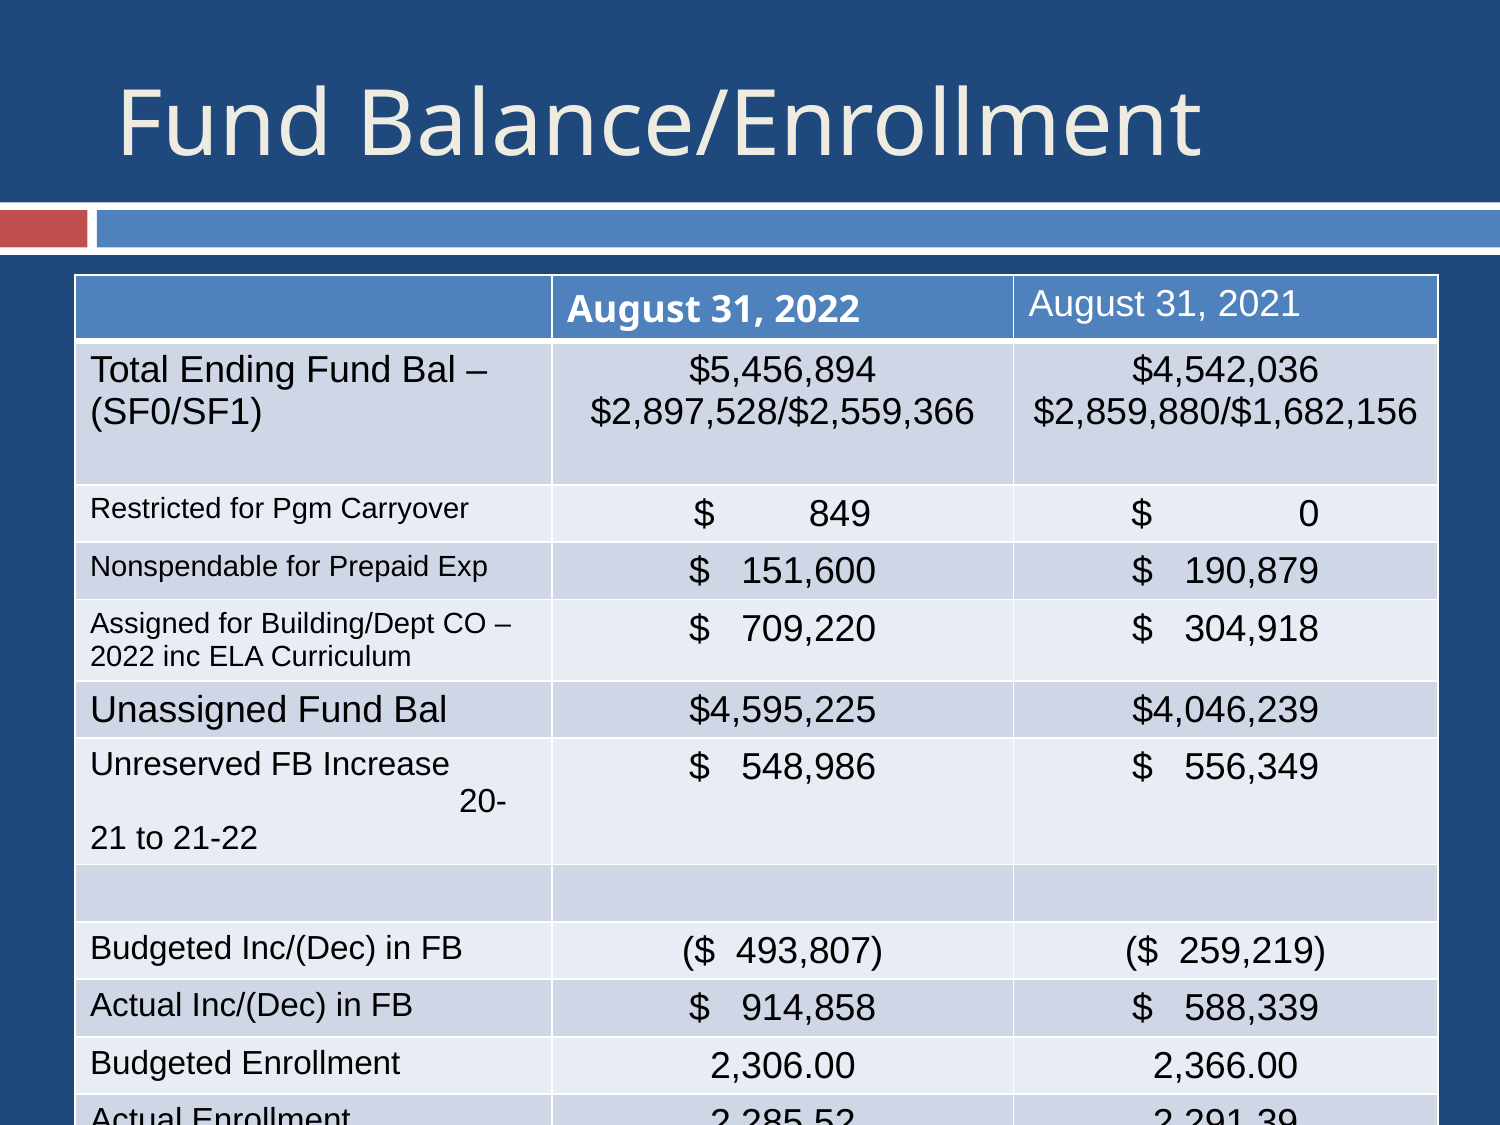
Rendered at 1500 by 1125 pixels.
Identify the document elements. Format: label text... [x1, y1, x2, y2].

table_cell 2,306.00 [553, 1038, 1013, 1093]
table_cell $4,542,036 $2,859,880/$1,682,156 [1014, 344, 1437, 484]
table_cell Actual Inc/(Dec) in FB [76, 980, 551, 1036]
table_cell [76, 865, 551, 921]
table_cell 2,285.52 [553, 1095, 1013, 1125]
table_cell Budgeted Inc/(Dec) in FB [76, 923, 551, 978]
table_cell $ 849 [553, 486, 1013, 541]
table_cell Total Ending Fund Bal – (SF0/SF1) [76, 344, 551, 484]
table_cell Assigned for Building/Dept CO – 2022 inc ELA Curriculum [76, 600, 551, 680]
table_cell $ 0 [1014, 486, 1437, 541]
table_cell [553, 865, 1013, 921]
table_cell $ 304,918 [1014, 600, 1437, 680]
table_cell ($ 259,219) [1014, 923, 1437, 978]
table_cell $ 548,986 [553, 739, 1013, 864]
table_cell ($ 493,807) [553, 923, 1013, 978]
title Fund Balance/Enrollment [100, 37, 1438, 200]
table_cell $4,046,239 [1014, 682, 1437, 737]
table_header August 31, 2022 [553, 276, 1013, 338]
table_cell $ 151,600 [553, 543, 1013, 599]
table_cell 2,366.00 [1014, 1038, 1437, 1093]
table_header [76, 276, 551, 338]
table_cell $ 190,879 [1014, 543, 1437, 599]
table_cell Unassigned Fund Bal [76, 682, 551, 737]
table_cell $ 914,858 [553, 980, 1013, 1036]
table_cell Nonspendable for Prepaid Exp [76, 543, 551, 599]
table_cell Unreserved FB Increase 20-21 to 21-22 [76, 739, 551, 864]
table_cell $ 588,339 [1014, 980, 1437, 1036]
table_cell Restricted for Pgm Carryover [76, 486, 551, 541]
table_cell $ 709,220 [553, 600, 1013, 680]
table_cell Budgeted Enrollment [76, 1038, 551, 1093]
table_cell $ 556,349 [1014, 739, 1437, 864]
table_header August 31, 2021 [1014, 276, 1437, 338]
table_cell [1014, 865, 1437, 921]
table_cell Actual Enrollment [76, 1095, 551, 1125]
table_cell $5,456,894 $2,897,528/$2,559,366 [553, 344, 1013, 484]
table_cell $4,595,225 [553, 682, 1013, 737]
table_cell 2,291.39 [1014, 1095, 1437, 1125]
